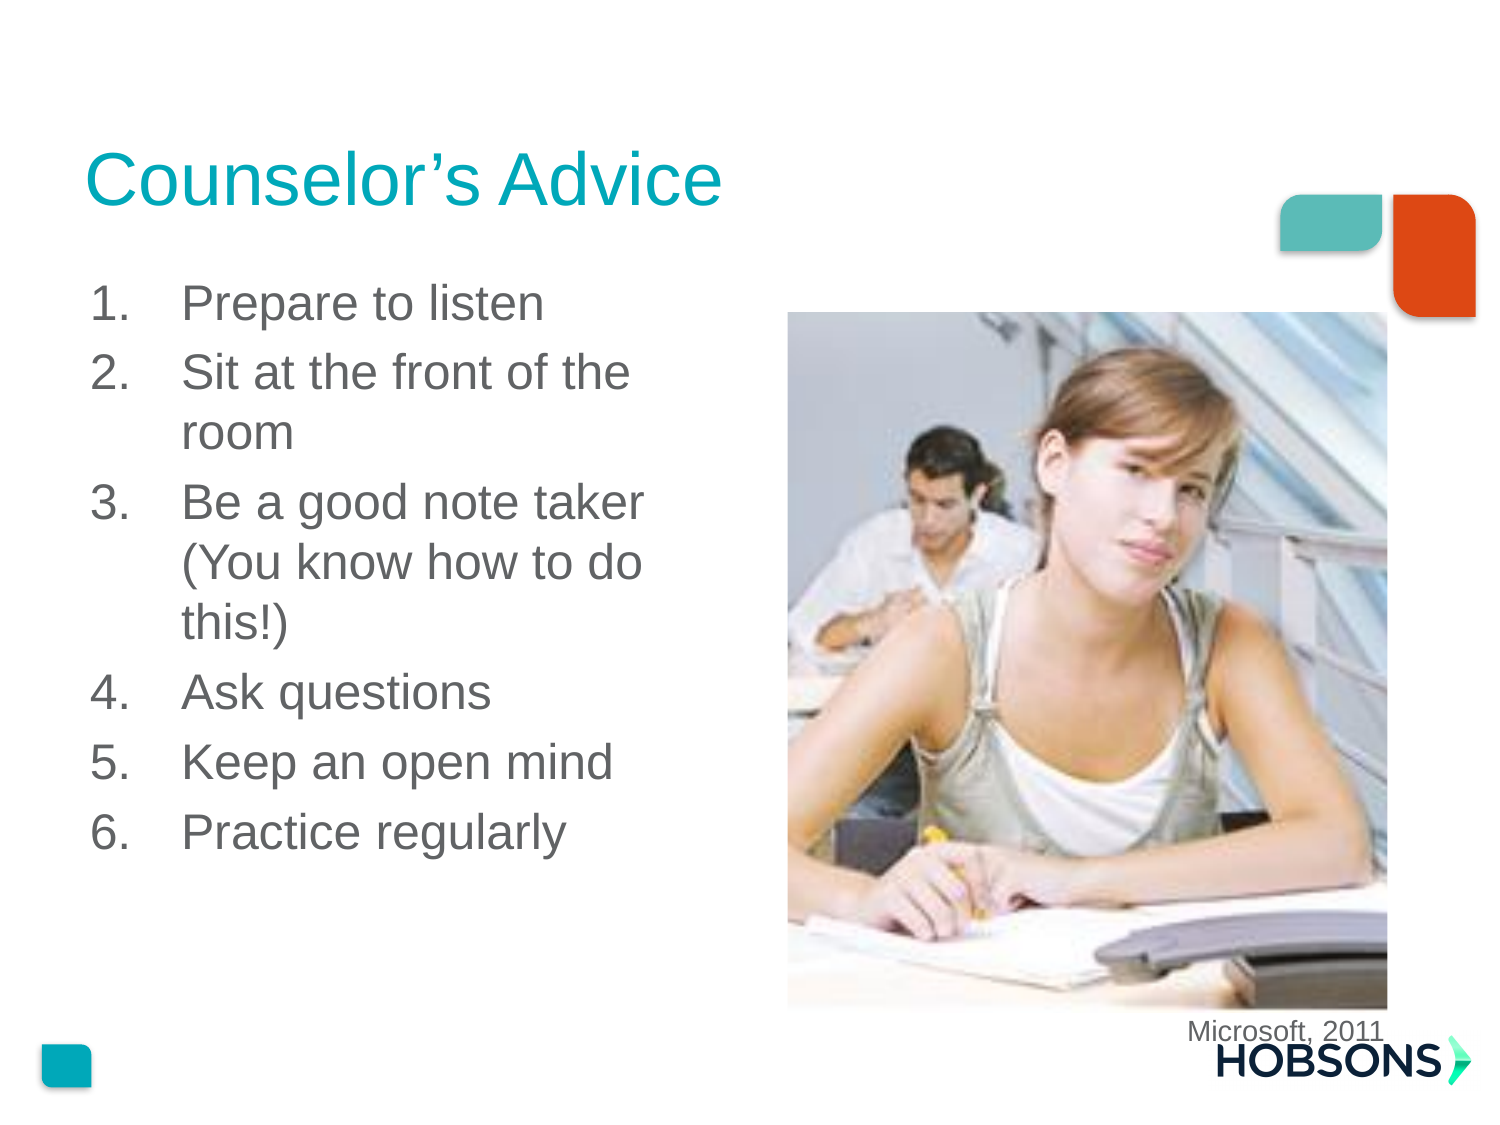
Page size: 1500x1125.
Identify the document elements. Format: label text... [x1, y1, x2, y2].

picture [1208, 1030, 1481, 1091]
picture [787, 312, 1388, 1013]
text_box Microsoft, 2011 [1125, 1004, 1400, 1055]
title Counselor’s Advice [69, 48, 1239, 236]
list Prepare to listen Sit at the front of the room Be a good note taker (You know how to do this!) Ask questions Keep an open mind Practice regularly [75, 262, 738, 1056]
